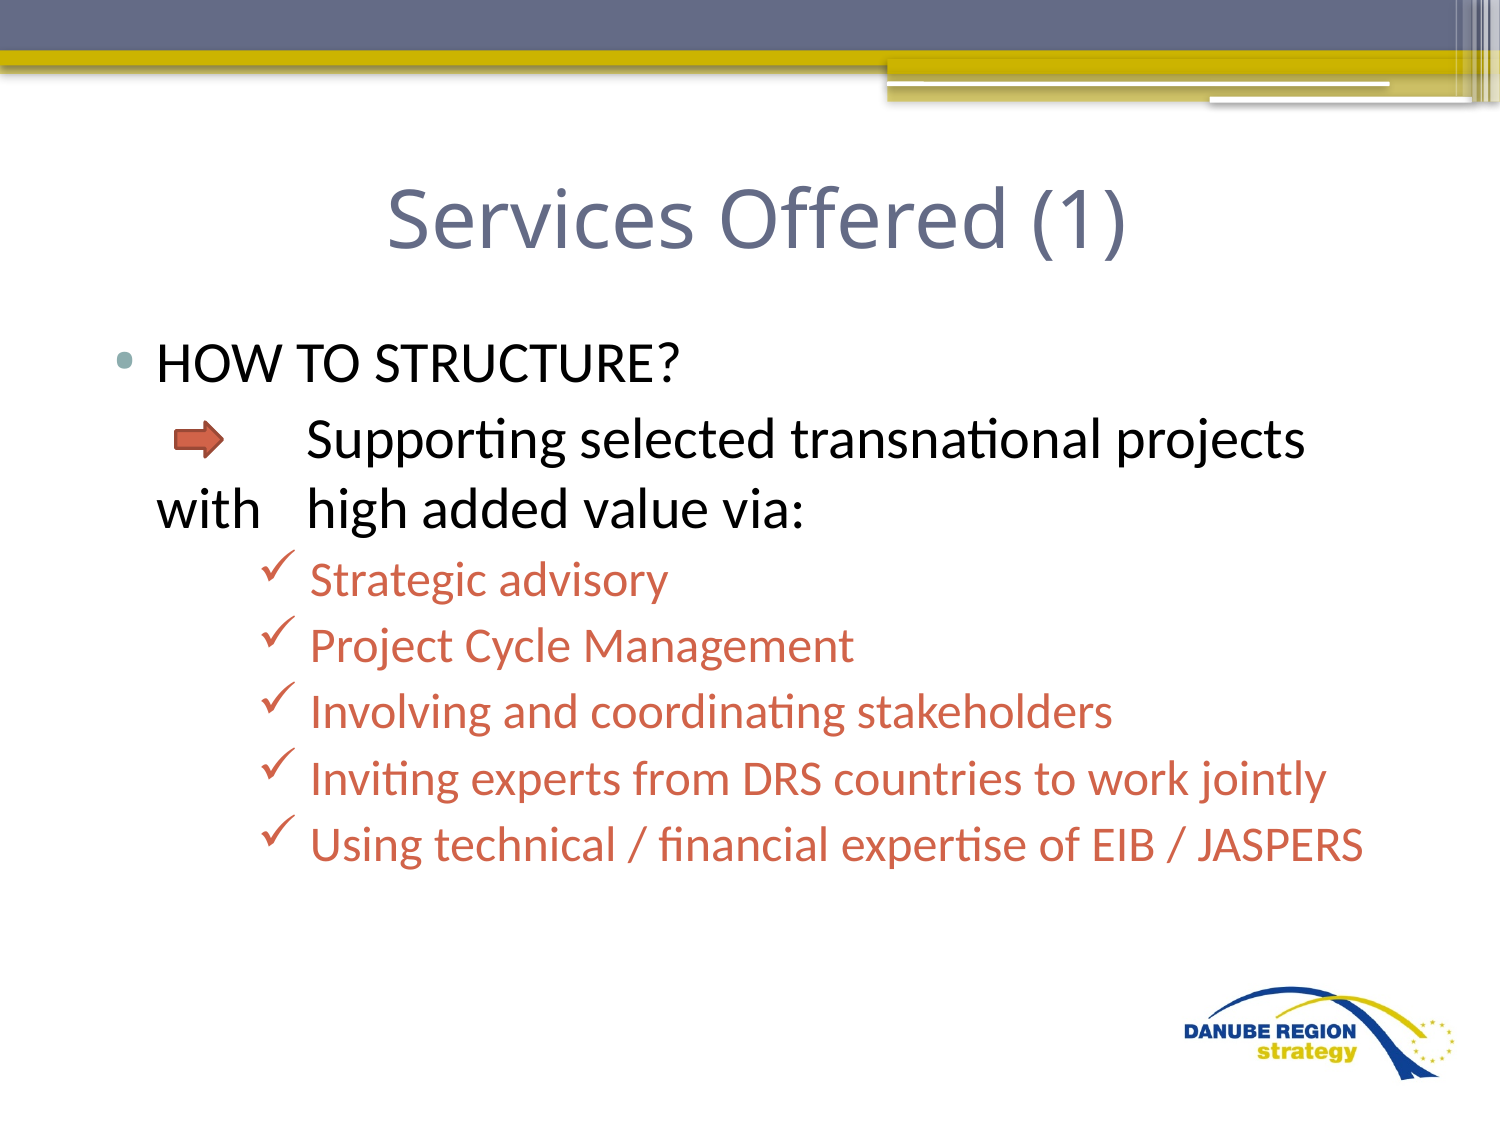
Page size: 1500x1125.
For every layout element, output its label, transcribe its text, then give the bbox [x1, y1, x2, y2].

picture [1171, 972, 1468, 1094]
title Services Offered (1) [82, 128, 1432, 304]
text_box [174, 420, 224, 459]
list HOW TO STRUCTURE? Supporting selected transnational projects with high added value via: Strategic advisory Project Cycle Management Involving and coordinating stakeholders Inviting experts from DRS countries to work jointly Using technical / financial expertise of EIB / JASPERS [82, 316, 1432, 1026]
